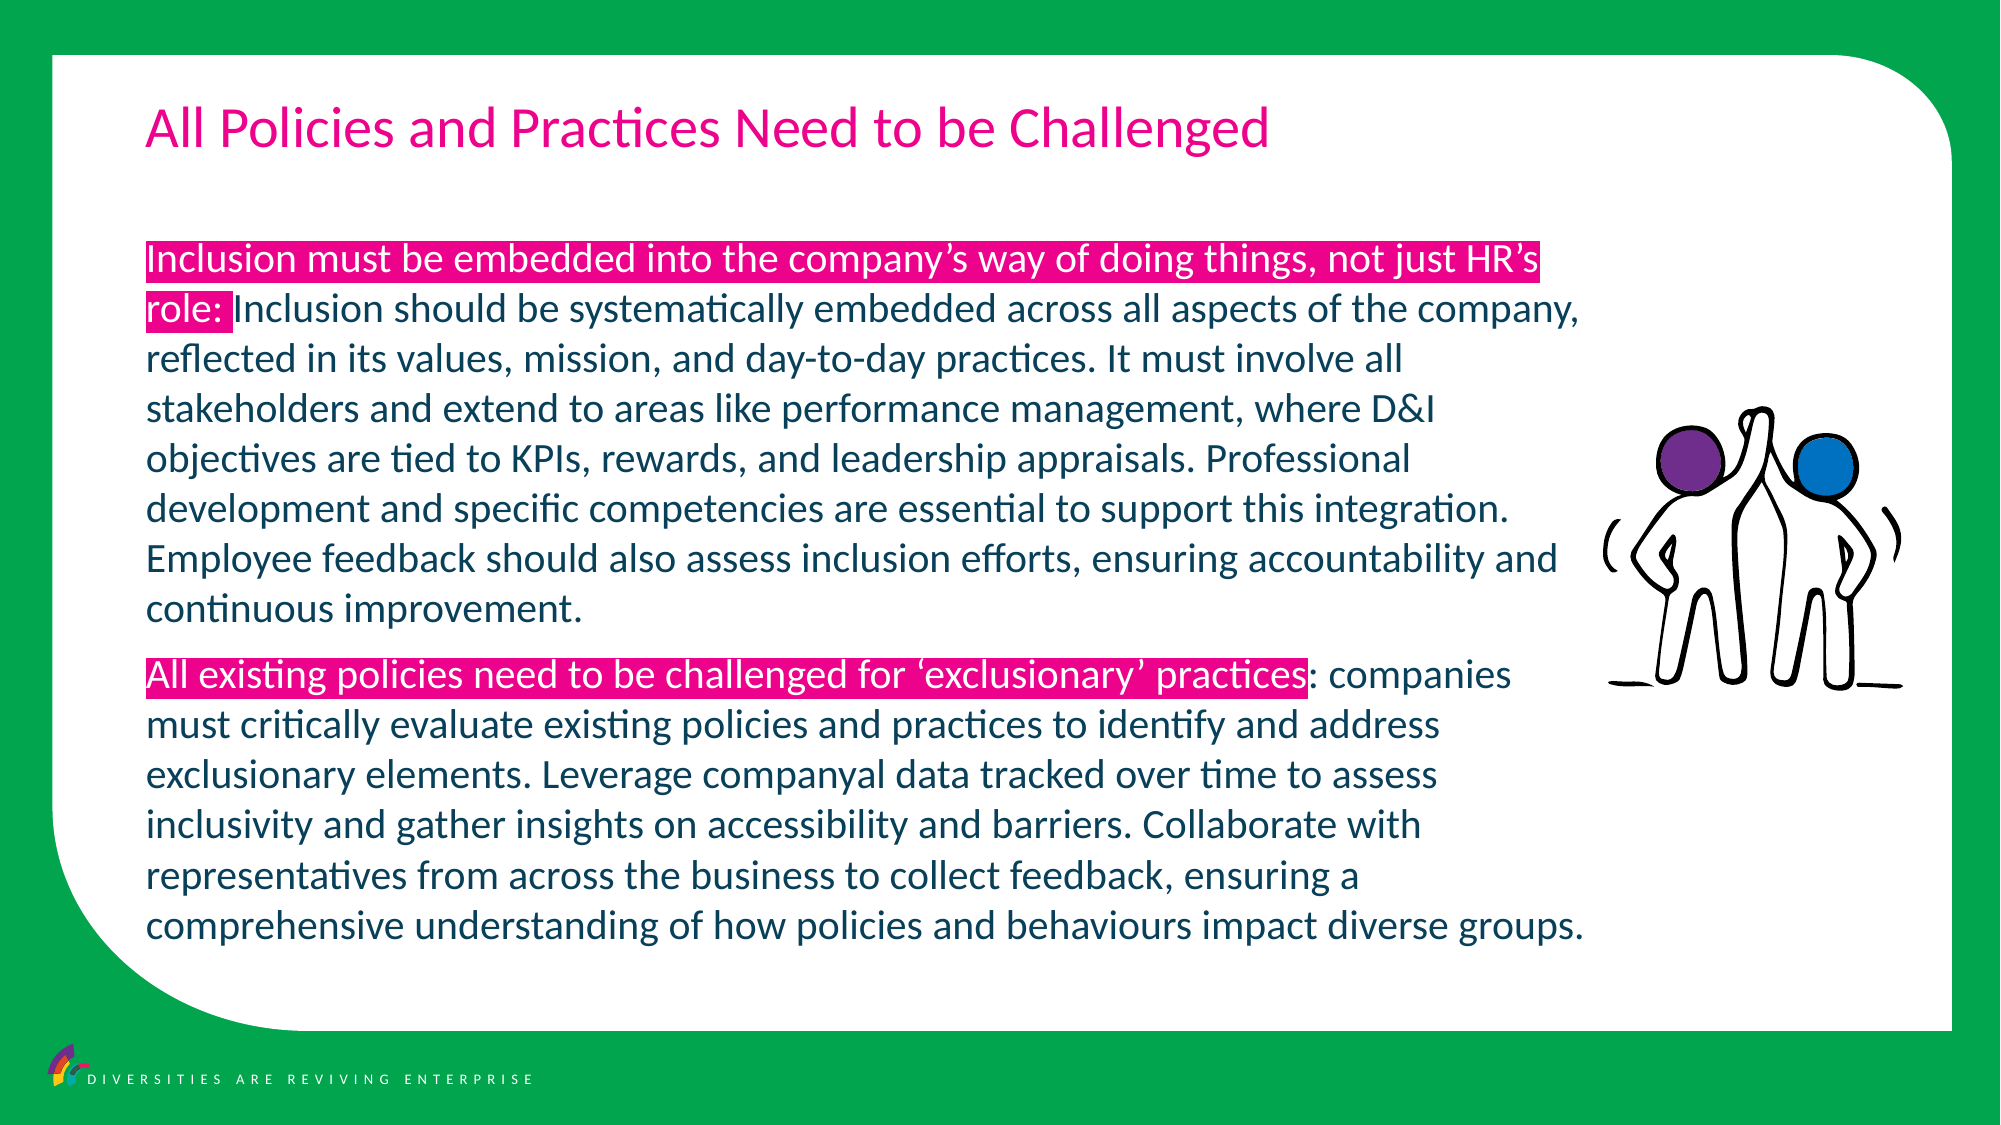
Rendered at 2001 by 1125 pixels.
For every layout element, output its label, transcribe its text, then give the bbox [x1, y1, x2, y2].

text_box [1603, 406, 1904, 691]
list All Policies and Practices Need to be Challenged [130, 63, 1869, 195]
list Inclusion must be embedded into the company’s way of doing things, not just HR’s role: Inclusion should be systematically embedded across all aspects of the company, reflected in its values, mission, and day-to-day practices. It must involve all stakeholders and extend to areas like performance management, where D&I objectives are tied to KPIs, rewards, and leadership appraisals. Professional development and specific competencies are essential to support this integration. Employee feedback should also assess inclusion efforts, ensuring accountability and continuous improvement. All existing policies need to be challenged for ‘exclusionary’ practices: companies must critically evaluate existing policies and practices to identify and address exclusionary elements. Leverage companyal data tracked over time to assess inclusivity and gather insights on accessibility and barriers. Collaborate with representatives from across the business to collect feedback, ensuring a comprehensive understanding of how policies and behaviours impact diverse groups. [130, 223, 1604, 855]
